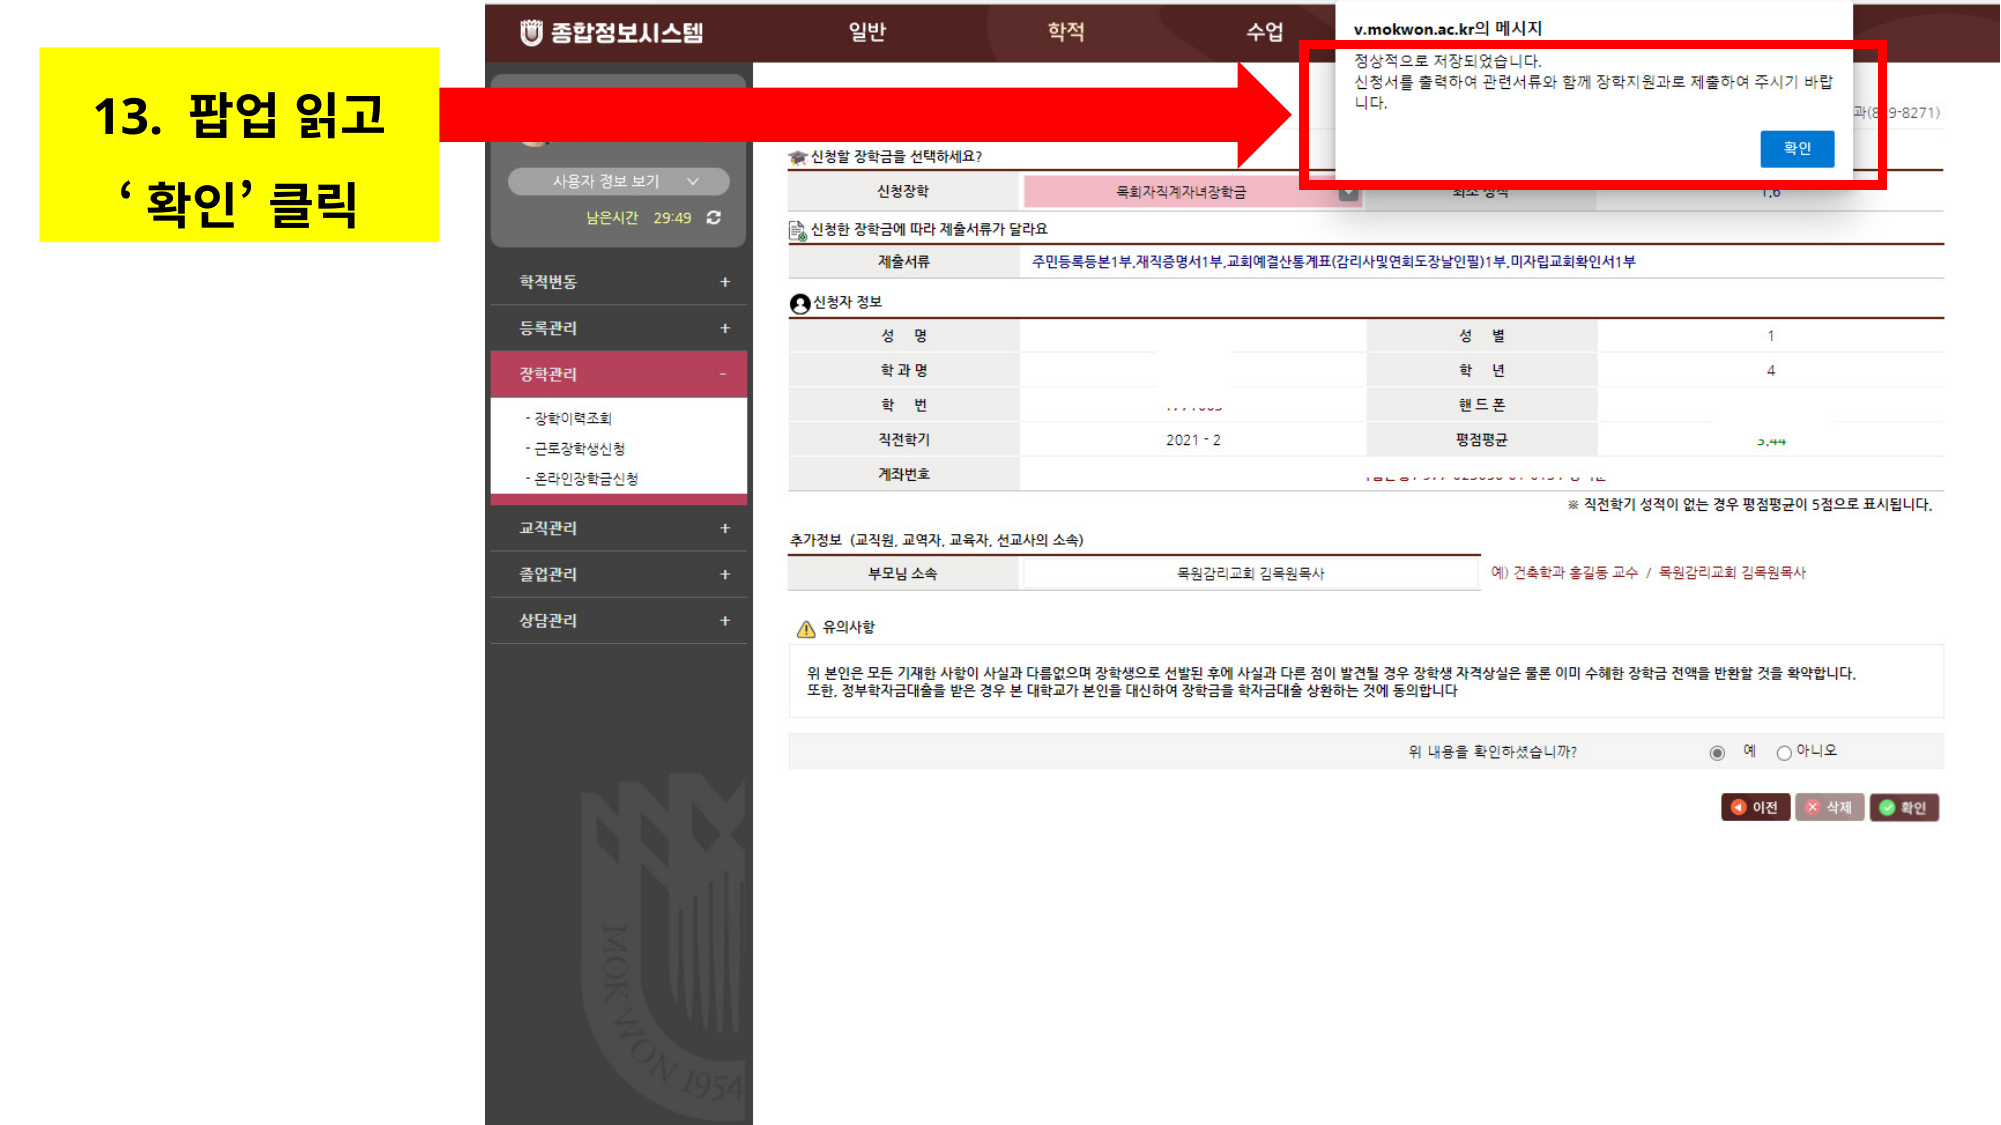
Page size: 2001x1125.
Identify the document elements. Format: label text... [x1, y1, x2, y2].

text_box 13. 팝업 읽고 ‘확인’ 클릭 [39, 47, 440, 243]
picture [485, 0, 2000, 1125]
text_box [438, 86, 485, 143]
